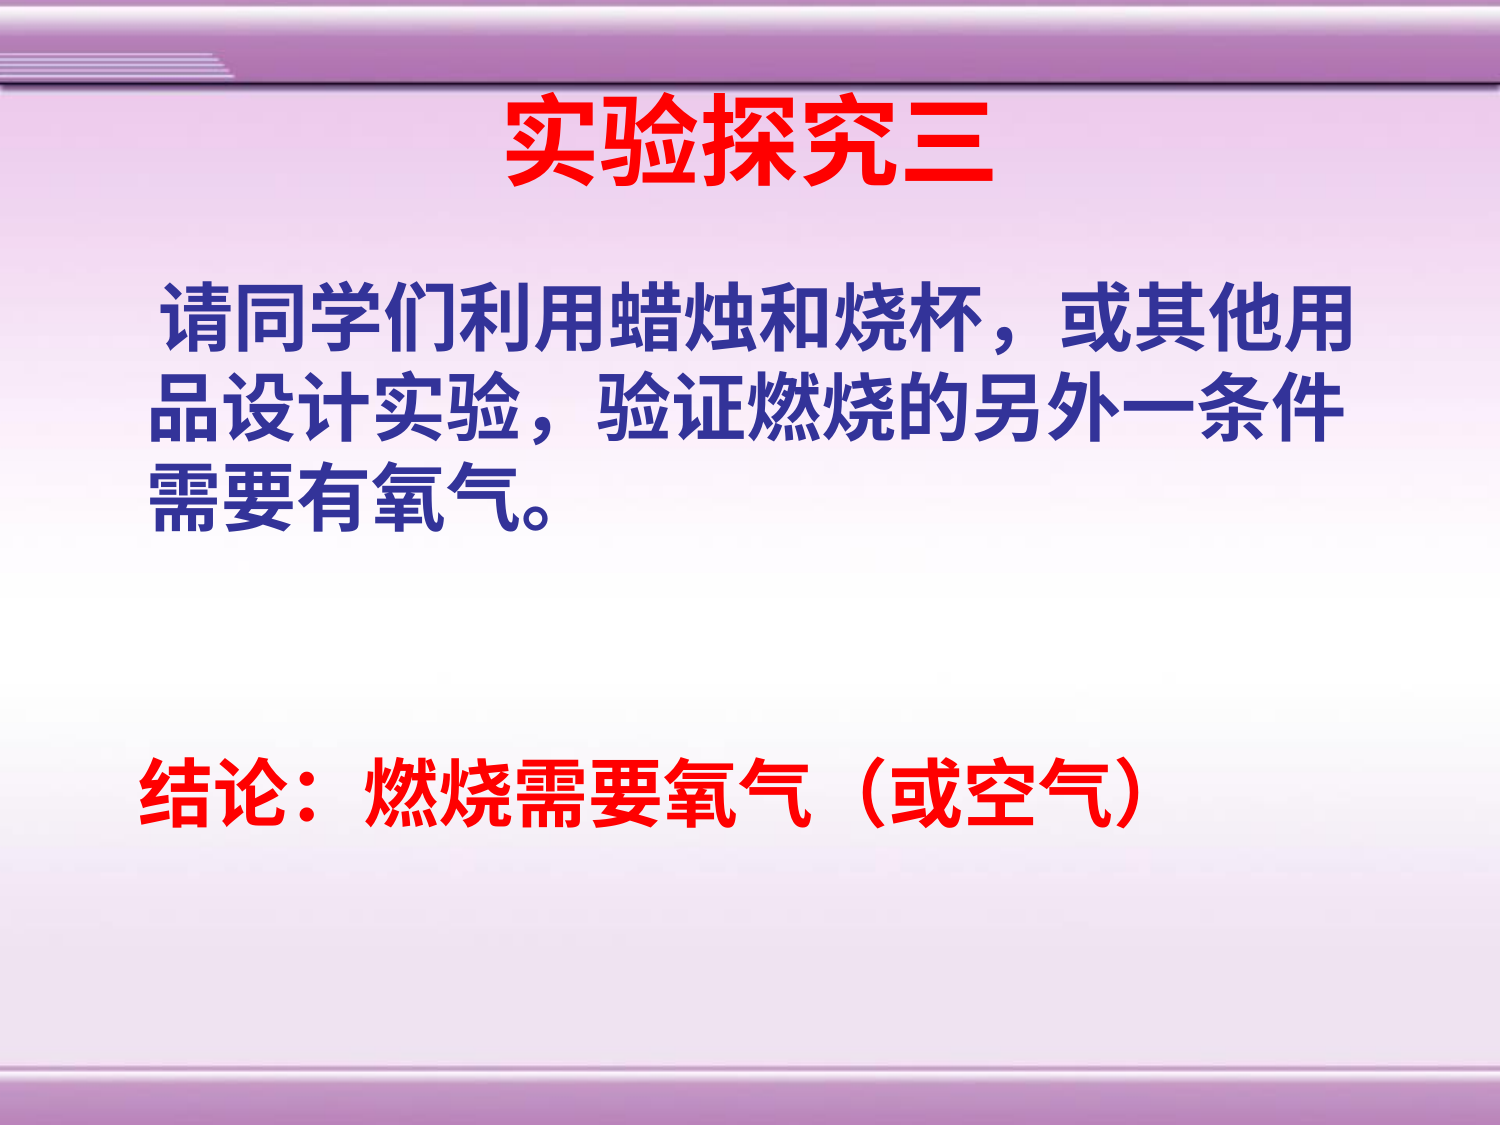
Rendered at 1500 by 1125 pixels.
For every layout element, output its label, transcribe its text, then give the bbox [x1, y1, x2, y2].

slide_number [1074, 1024, 1425, 1103]
slide_number [75, 1024, 425, 1103]
title 实验探究三 [75, 45, 1425, 233]
text_box 结论：燃烧需要氧气（或空气） [123, 739, 1435, 845]
picture [0, 0, 1500, 1125]
list 请同学们利用蜡烛和烧杯，或其他用品设计实验，验证燃烧的另外一条件需要有氧气。 [75, 262, 1425, 1005]
